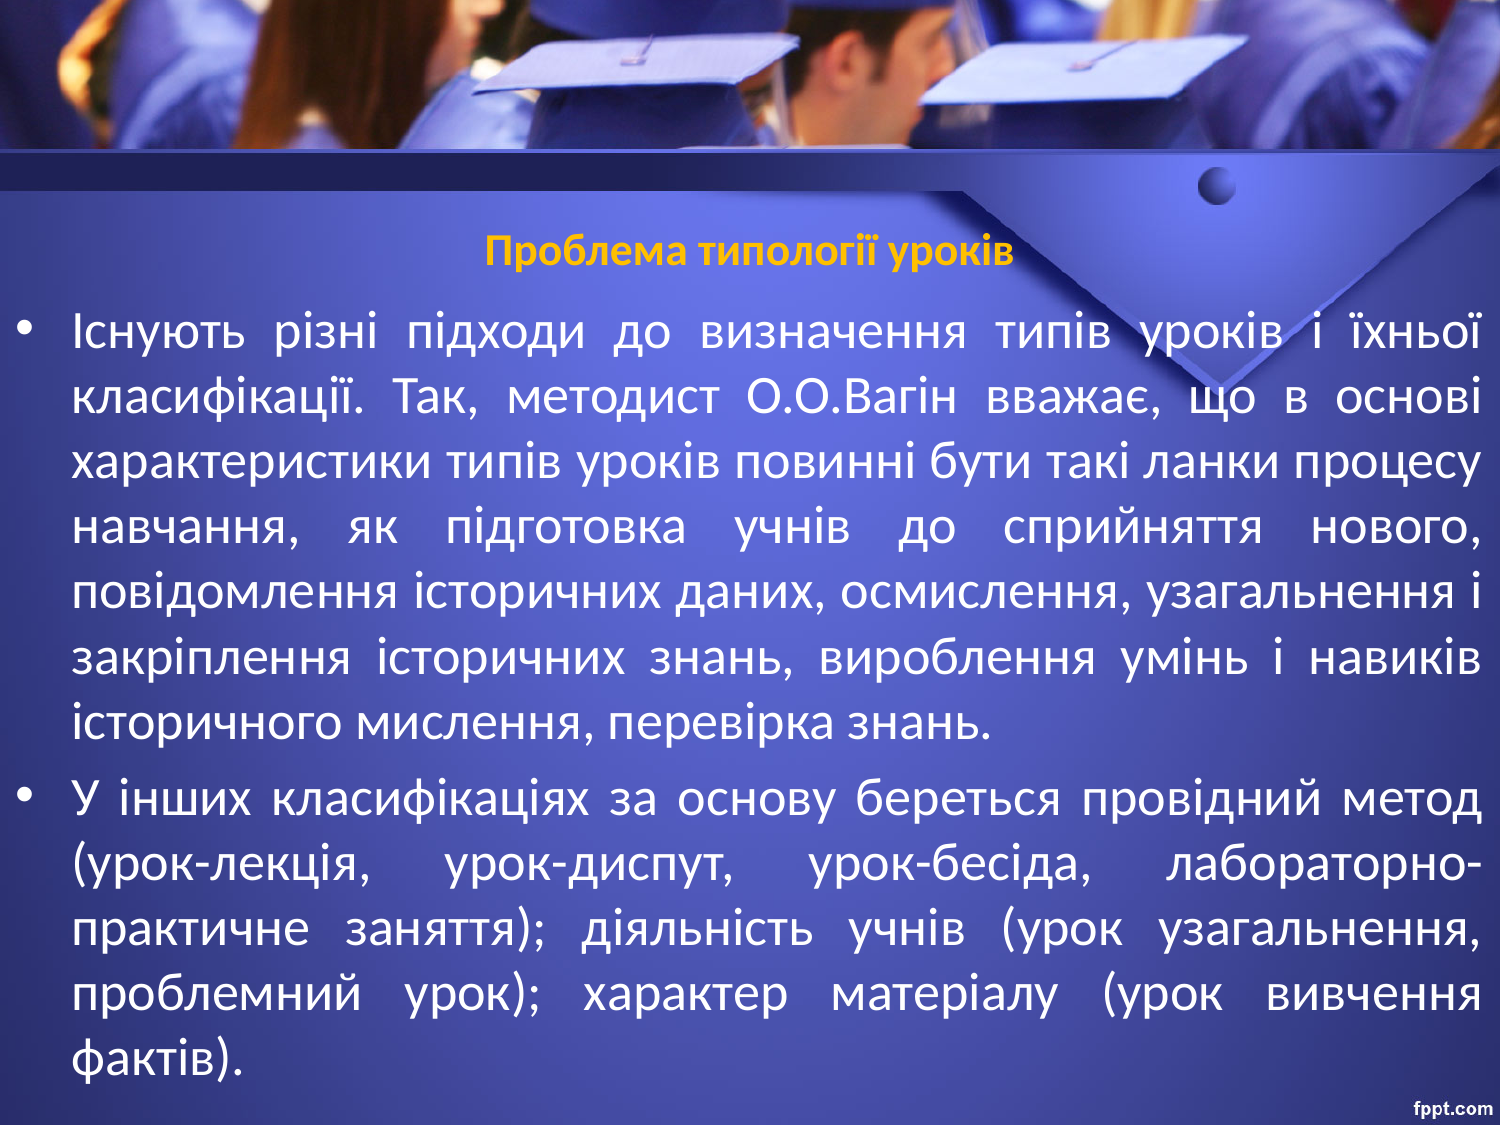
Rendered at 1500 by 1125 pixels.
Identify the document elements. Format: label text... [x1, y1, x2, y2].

title Проблема типології уроків [75, 211, 1425, 286]
picture [0, 0, 1500, 286]
list Існують різні підходи до визначення типів уроків і їхньої класифікації. Так, методист О.О.Вагін вважає, що в основі характеристики типів уроків повинні бути такі ланки процесу навчання, як підготовка учнів до сприйняття нового, повідомлення історичних даних, осмислення, узагальнення і закріплення історичних знань, вироблення умінь і навиків історичного мислення, перевірка знань. У інших класифікаціях за основу береться провідний метод (урок-лекція, урок-диспут, урок-бесіда, лабораторно-практичне заняття); діяльність учнів (урок узагальнення, проблемний урок); характер матеріалу (урок вивчення фактів). [0, 286, 1500, 1125]
